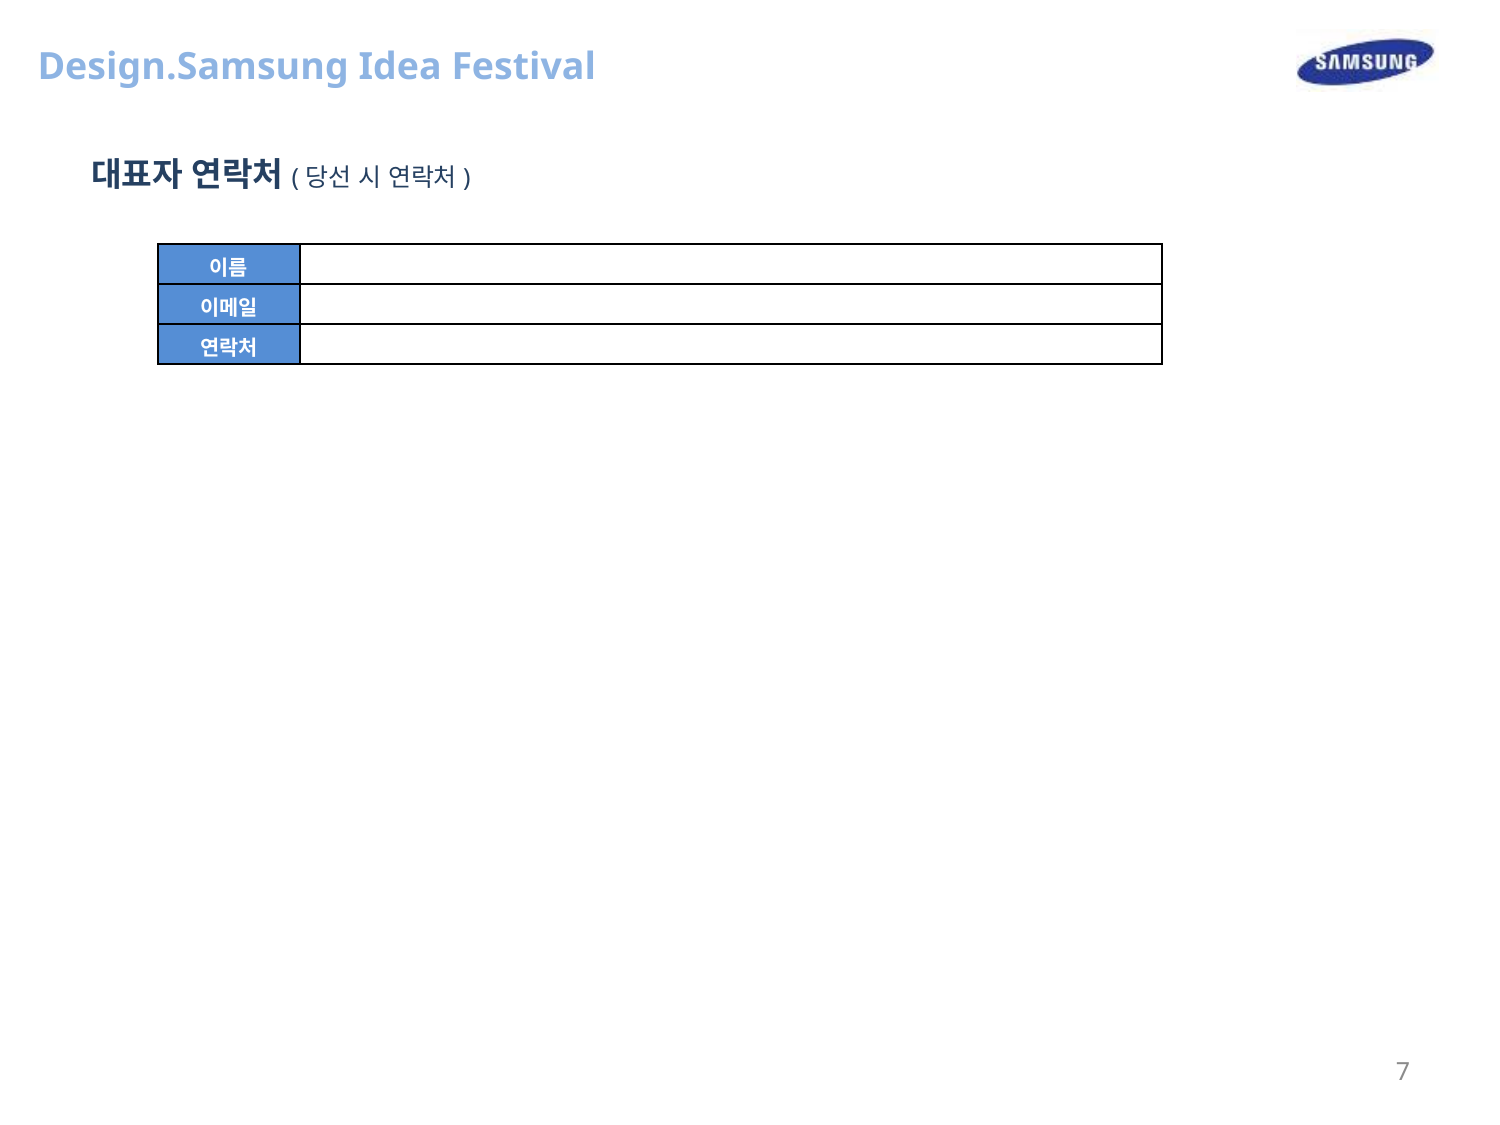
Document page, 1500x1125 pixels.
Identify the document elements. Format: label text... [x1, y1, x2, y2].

table_cell [301, 290, 1161, 333]
table_cell 이메일 [159, 290, 299, 333]
table_header 이름 [159, 245, 299, 288]
slide_number 7 [1074, 1042, 1425, 1103]
table_header [301, 245, 1161, 288]
picture [1296, 29, 1439, 92]
table_cell 연락처 [159, 335, 299, 378]
table_cell [301, 335, 1161, 378]
